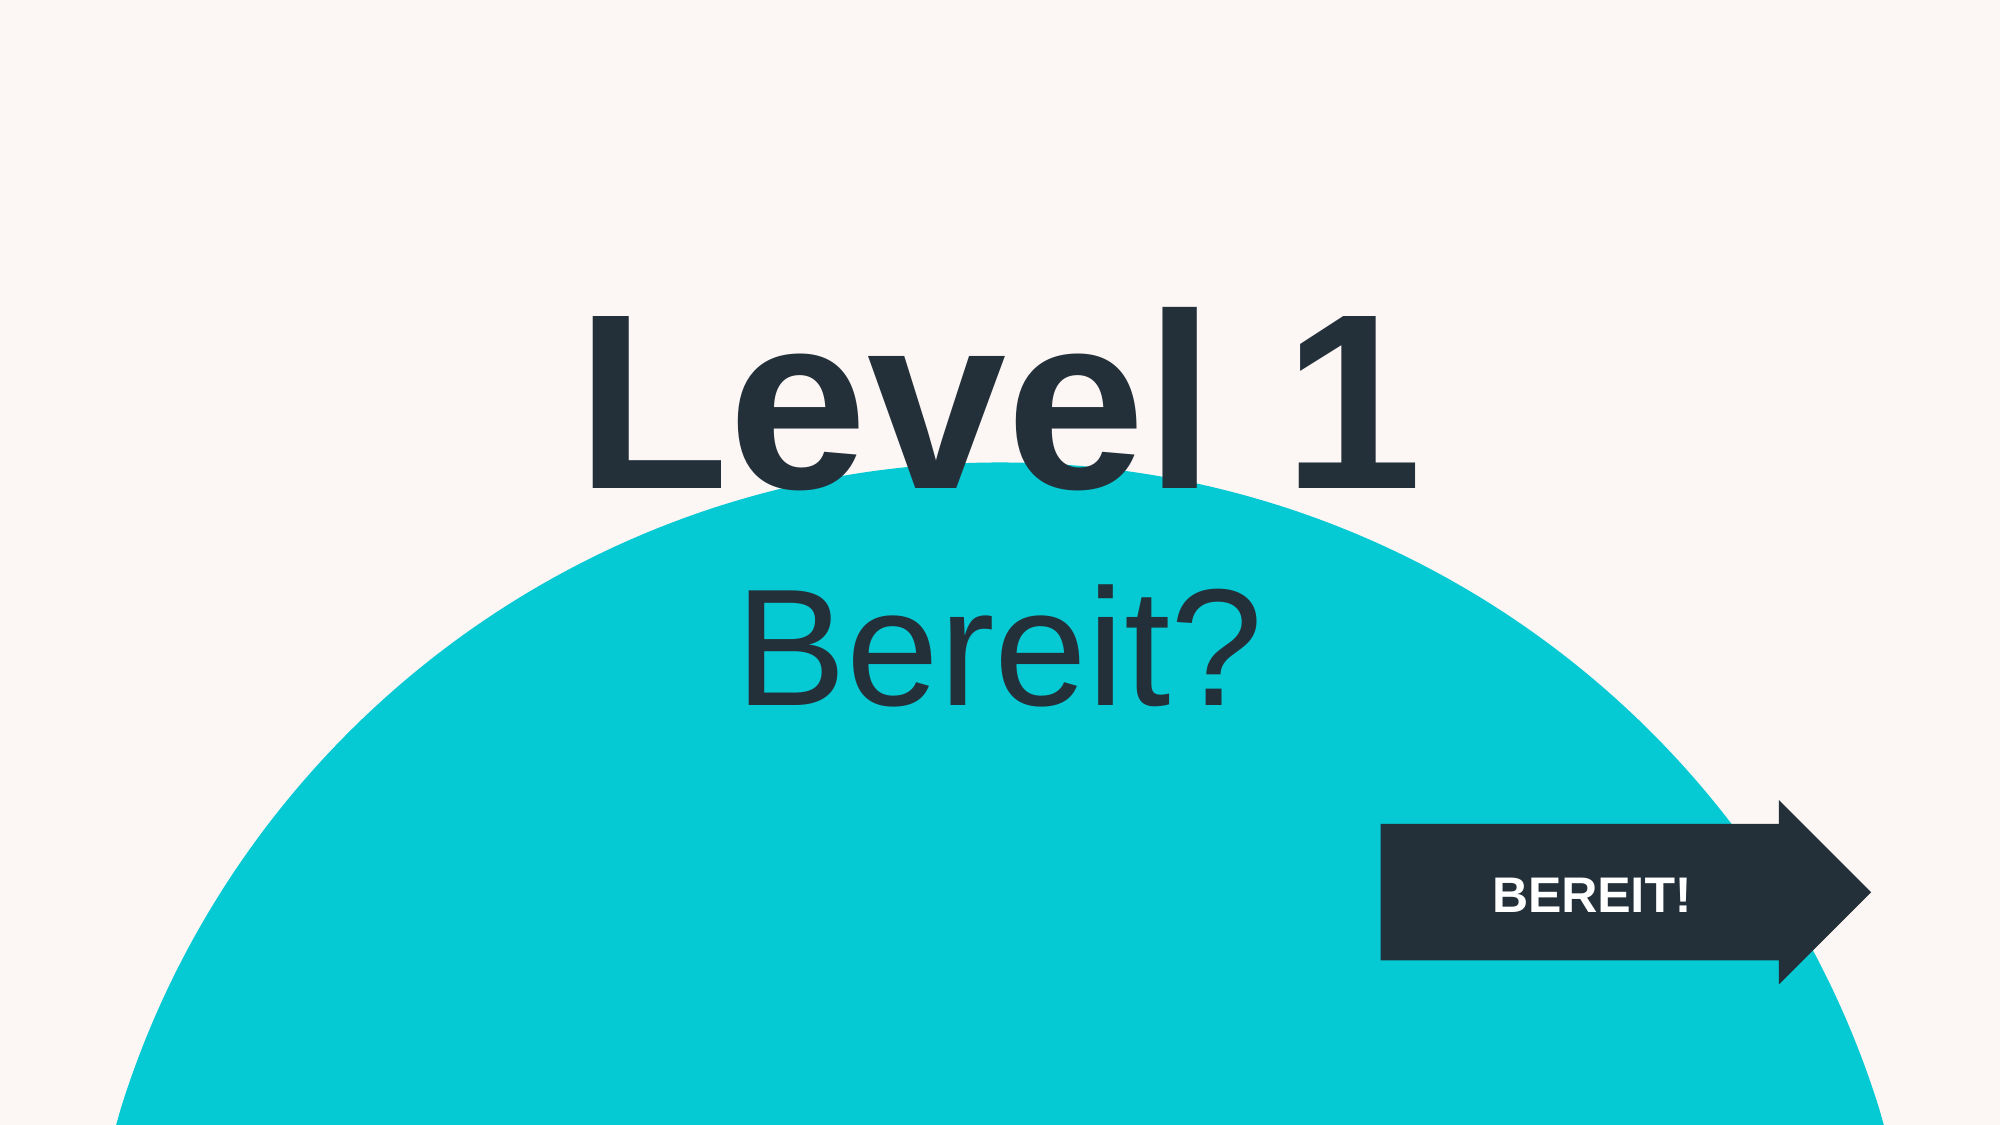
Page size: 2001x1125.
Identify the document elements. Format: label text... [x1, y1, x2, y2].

text_box BEREIT! [1380, 798, 1872, 986]
